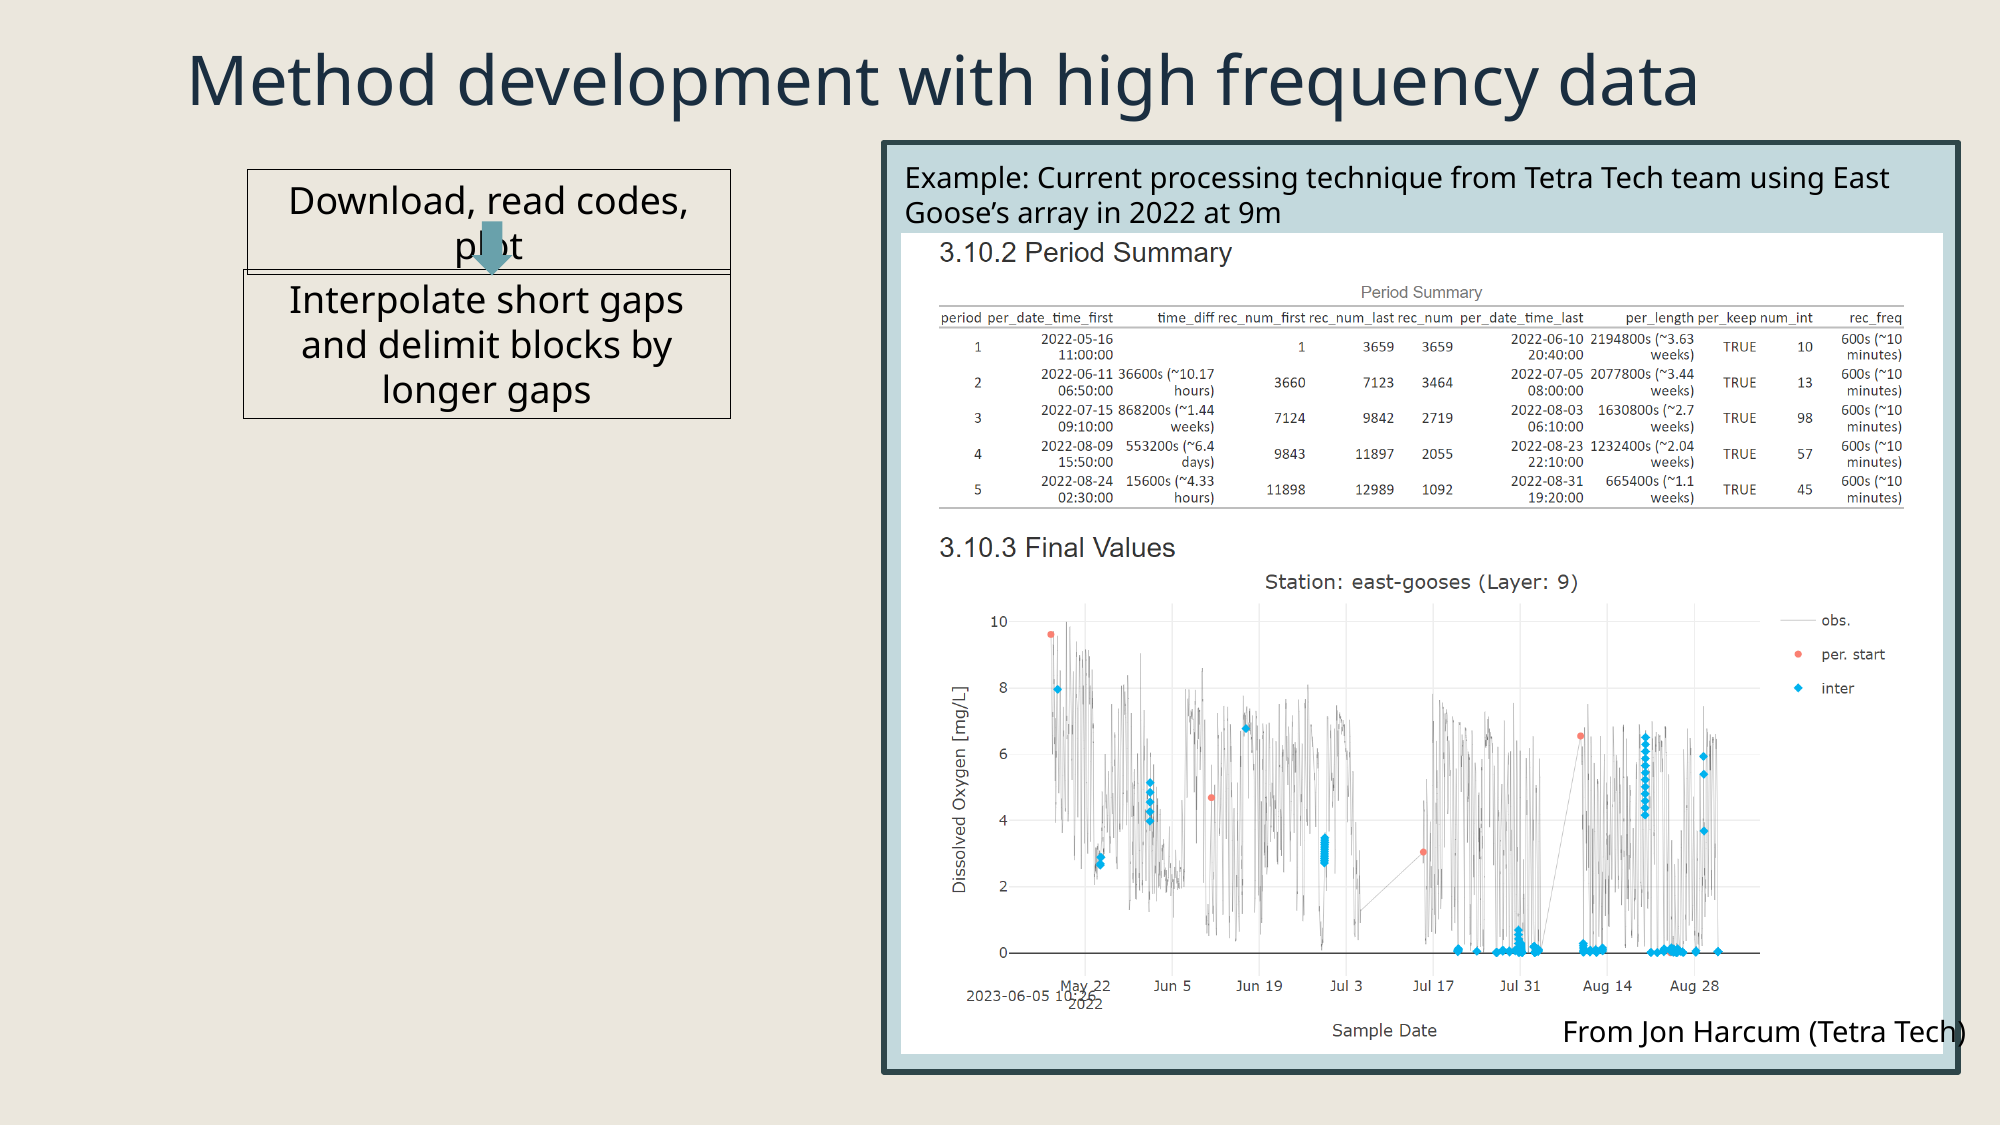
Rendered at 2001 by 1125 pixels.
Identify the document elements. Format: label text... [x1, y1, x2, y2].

text_box [468, 218, 516, 279]
text_box Download, read codes, plot [247, 169, 731, 269]
text_box Interpolate short gaps and delimit blocks by longer gaps [243, 269, 731, 419]
title Method development with high frequency data [171, 39, 1747, 199]
slide_number 12 [1553, 1058, 1816, 1125]
text_box From Jon Harcum (Tetra Tech) [1547, 1005, 1982, 1056]
text_box Example: Current processing technique from Tetra Tech team using East Goose’s array in 2022 at 9m [889, 152, 1955, 237]
picture [901, 233, 1943, 1054]
text_box [1747, 140, 1961, 1005]
text_box [881, 199, 1961, 1075]
